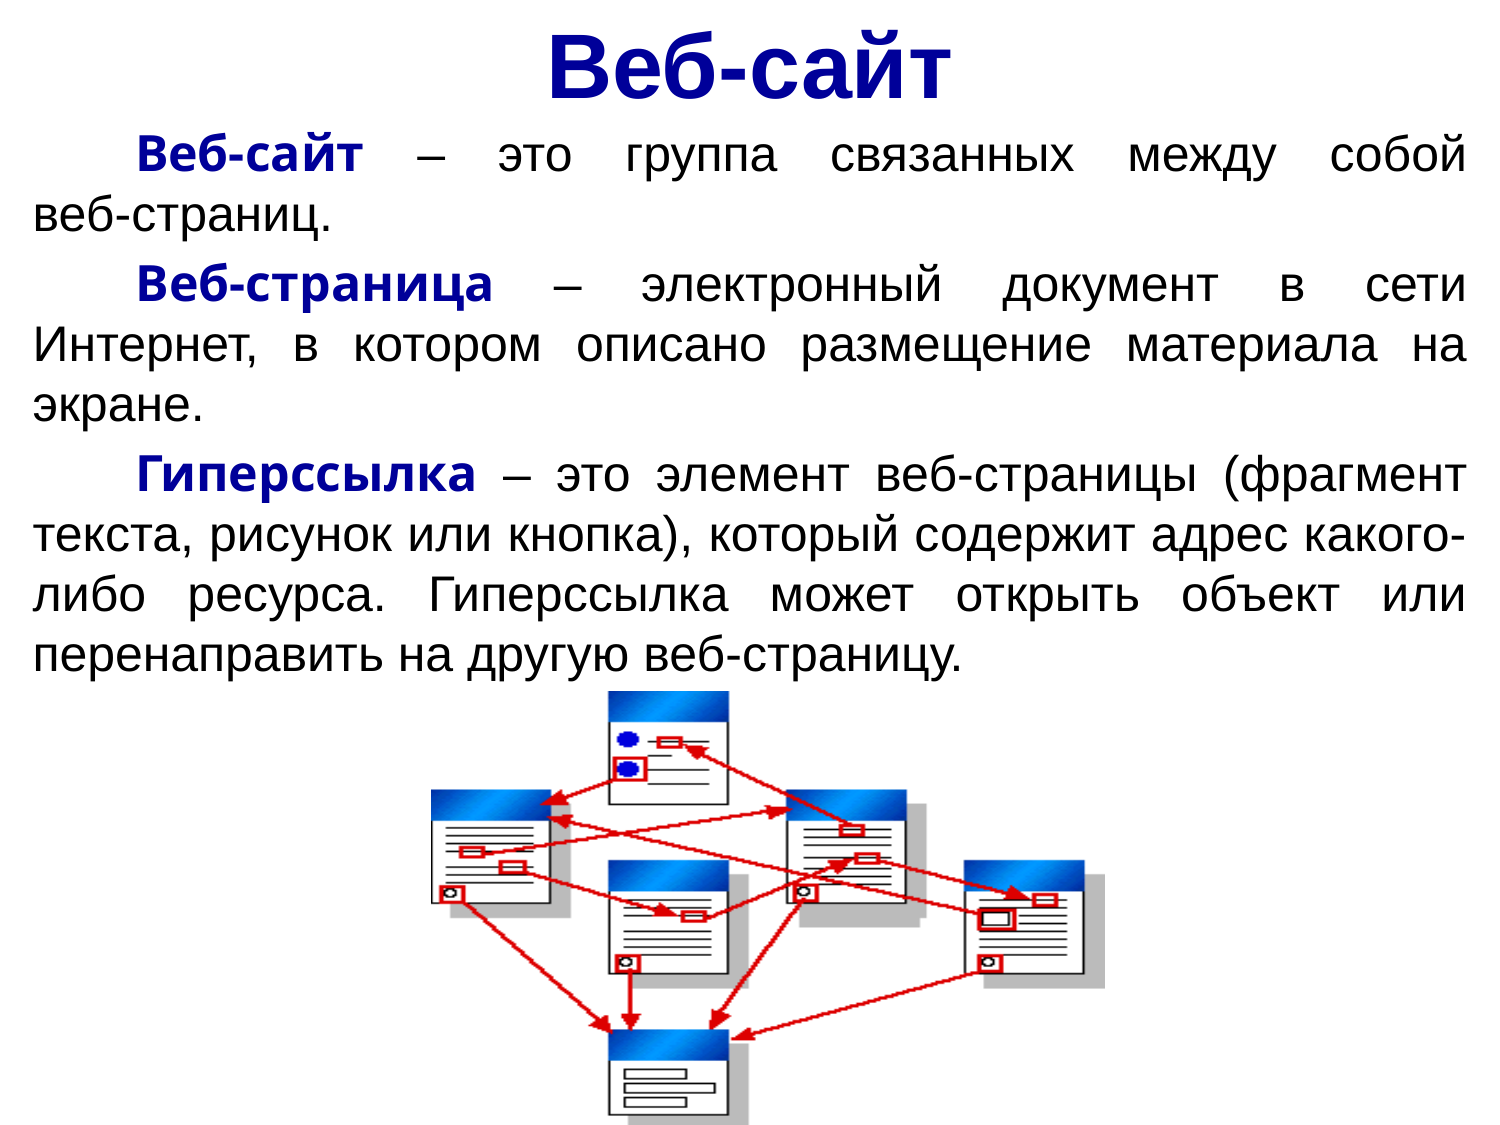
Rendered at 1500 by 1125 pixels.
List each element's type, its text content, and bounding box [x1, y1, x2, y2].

list Веб-сайт – это группа связанных между собой веб-страниц. Веб-страница – электронный документ в сети Интернет, в котором описано размещение материала на экране. Гиперссылка – это элемент веб-страницы (фрагмент текста, рисунок или кнопка), который содержит адрес какого-либо ресурса. Гиперссылка может открыть объект или перенаправить на другую веб-страницу. [17, 114, 1483, 787]
text_box Веб-сайт [0, 0, 1500, 114]
picture [430, 691, 1105, 1125]
